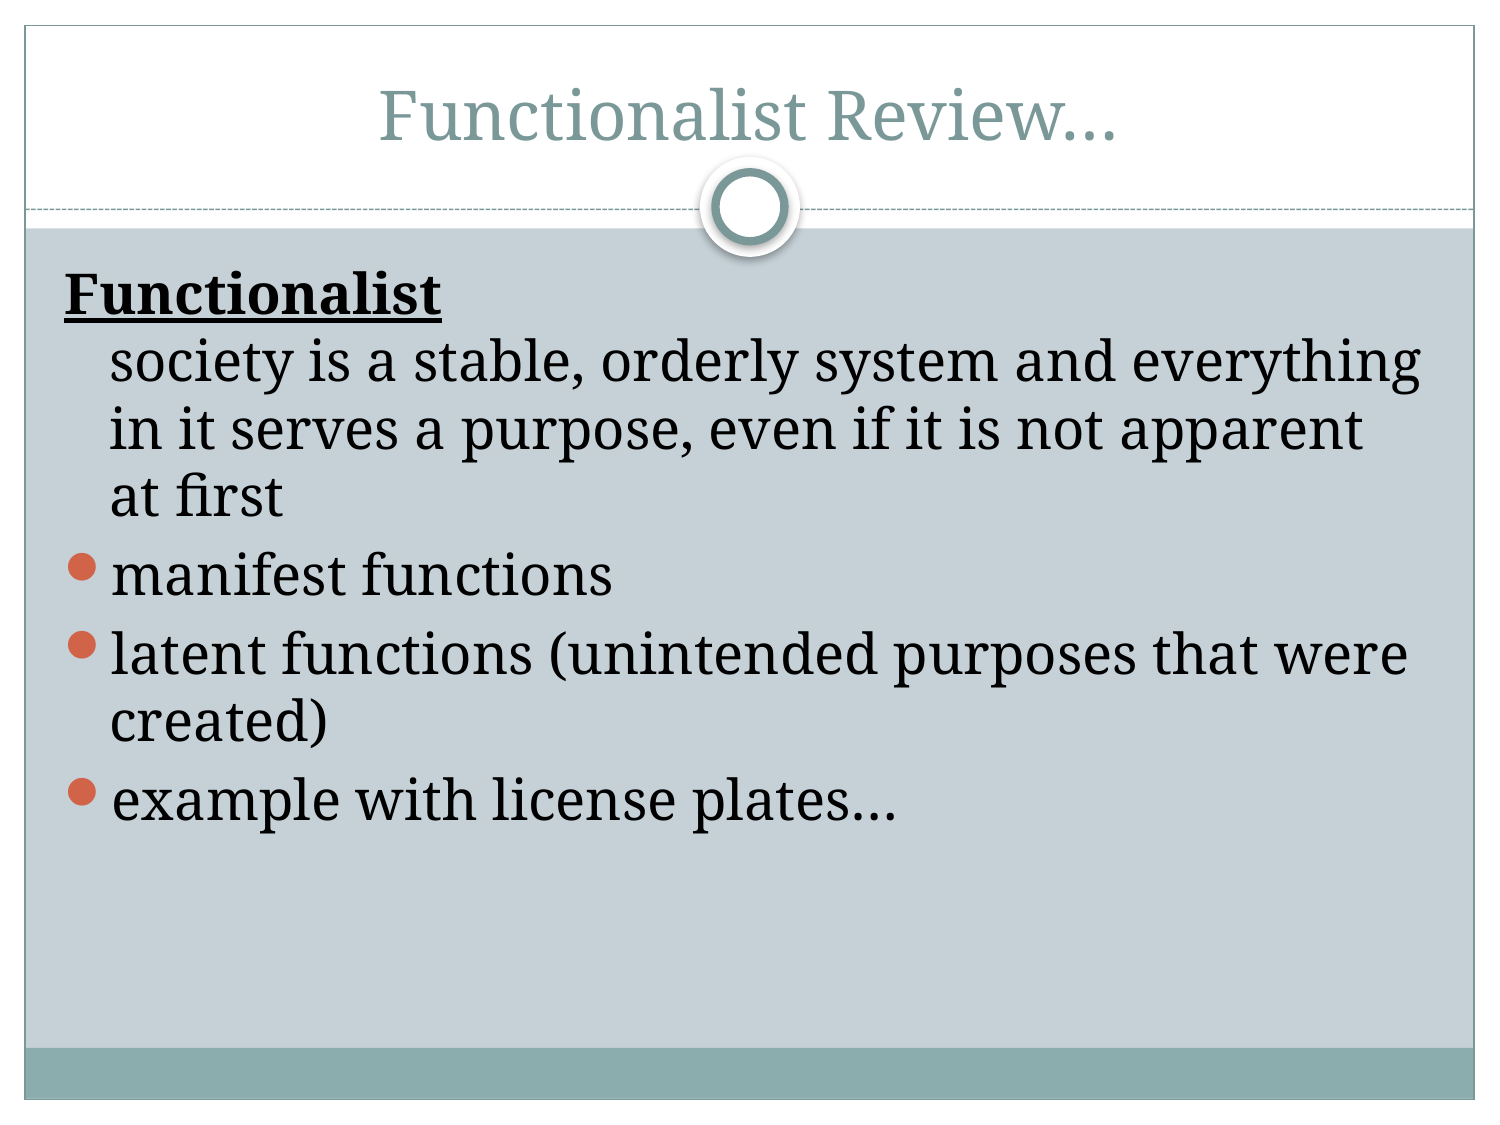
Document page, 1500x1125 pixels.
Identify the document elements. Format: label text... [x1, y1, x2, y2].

title Functionalist Review… [49, 37, 1450, 162]
list Functionalist society is a stable, orderly system and everything in it serves a purpose, even if it is not apparent at first manifest functions latent functions (unintended purposes that were created) example with license plates… [49, 250, 1445, 1001]
